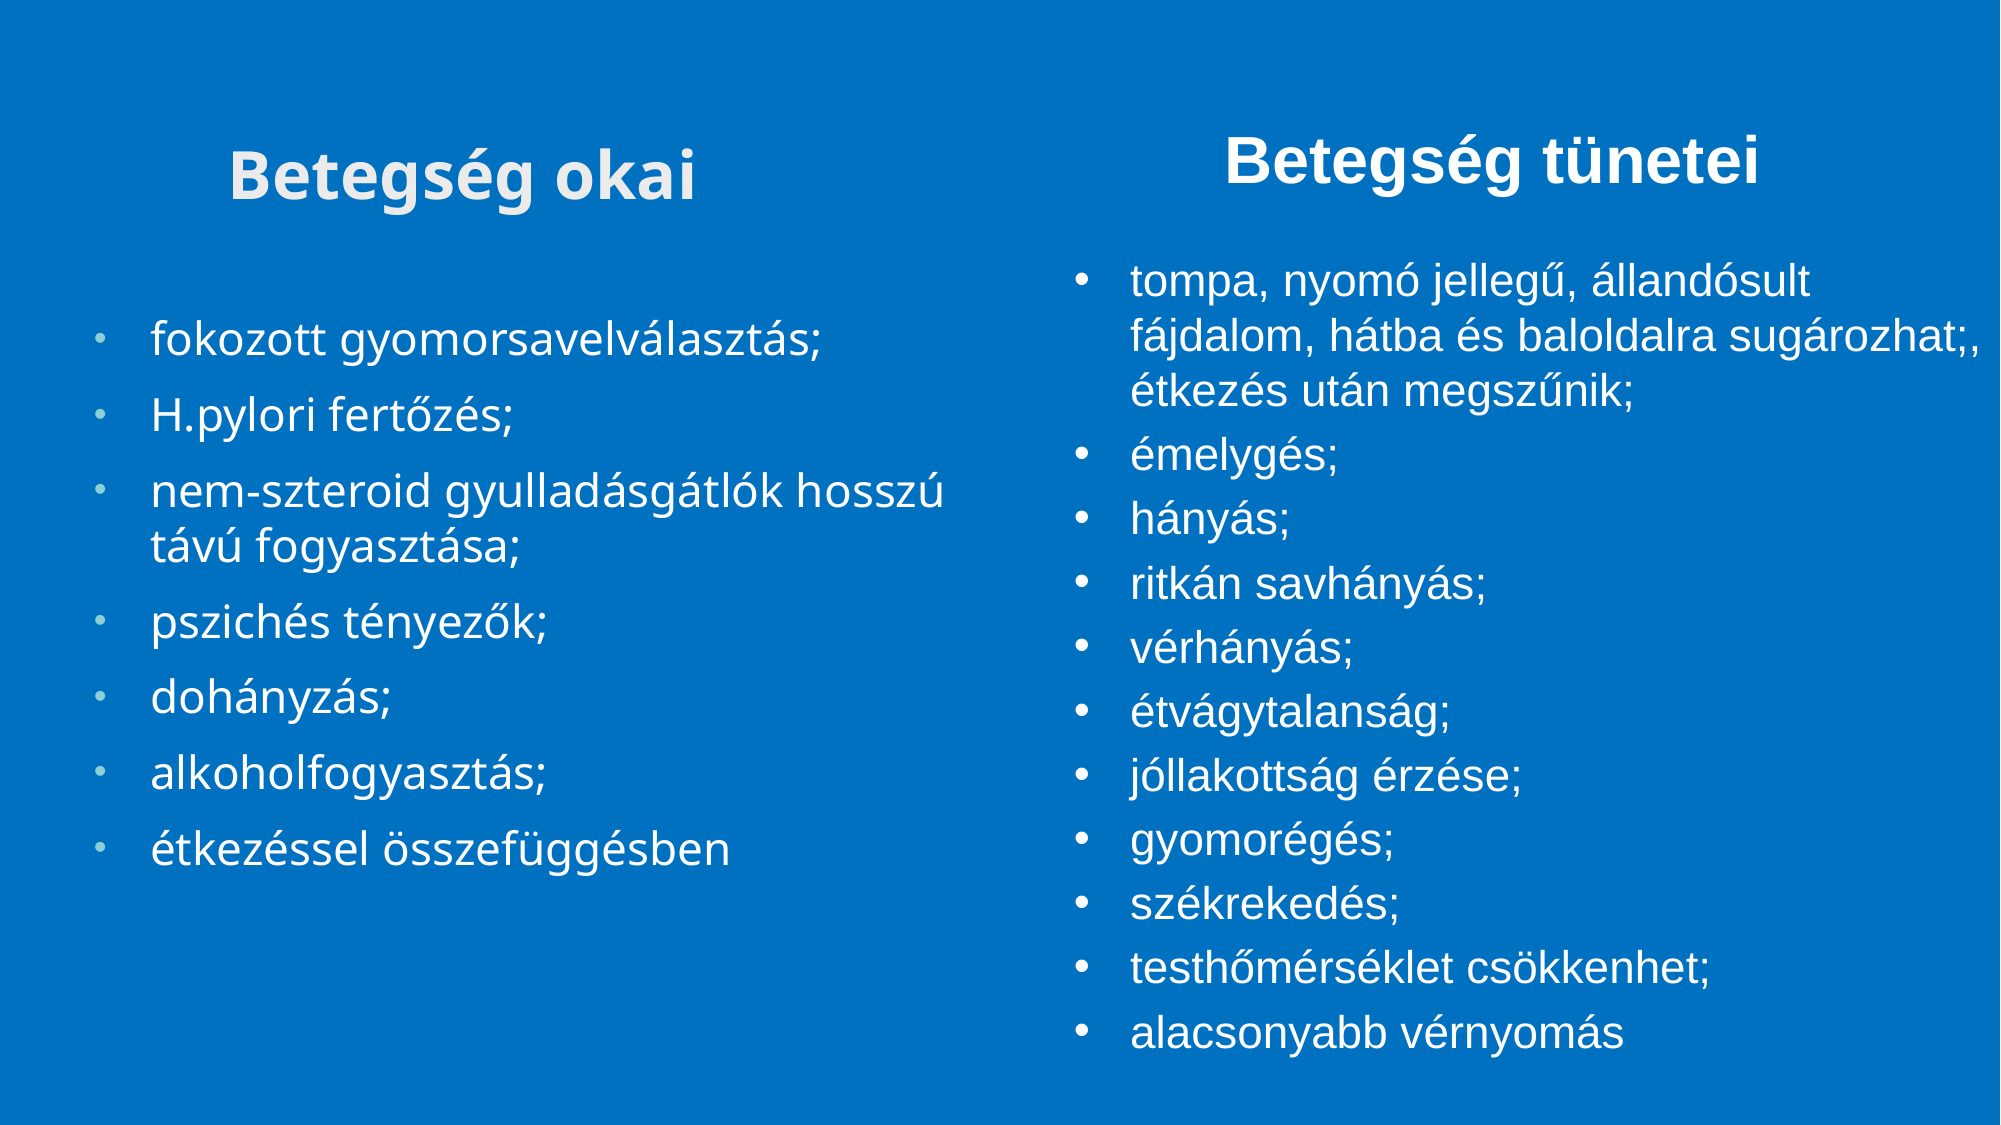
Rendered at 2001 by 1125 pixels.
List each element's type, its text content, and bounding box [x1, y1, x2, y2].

text_box tompa, nyomó jellegű, állandósult fájdalom, hátba és baloldalra sugározhat;, étkezés után megszűnik; émelygés; hányás; ritkán savhányás; vérhányás; étvágytalanság; jóllakottság érzése; gyomorégés; székrekedés; testhőmérséklet csökkenhet; alacsonyabb vérnyomás [1058, 243, 2000, 1083]
title Betegség okai [43, 125, 882, 237]
text_box Betegség tünetei [978, 101, 2000, 213]
list fokozott gyomorsavelválasztás; H.pylori fertőzés; nem-szteroid gyulladásgátlók hosszú távú fogyasztása; pszichés tényezők; dohányzás; alkoholfogyasztás; étkezéssel összefüggésben [78, 302, 1060, 1113]
